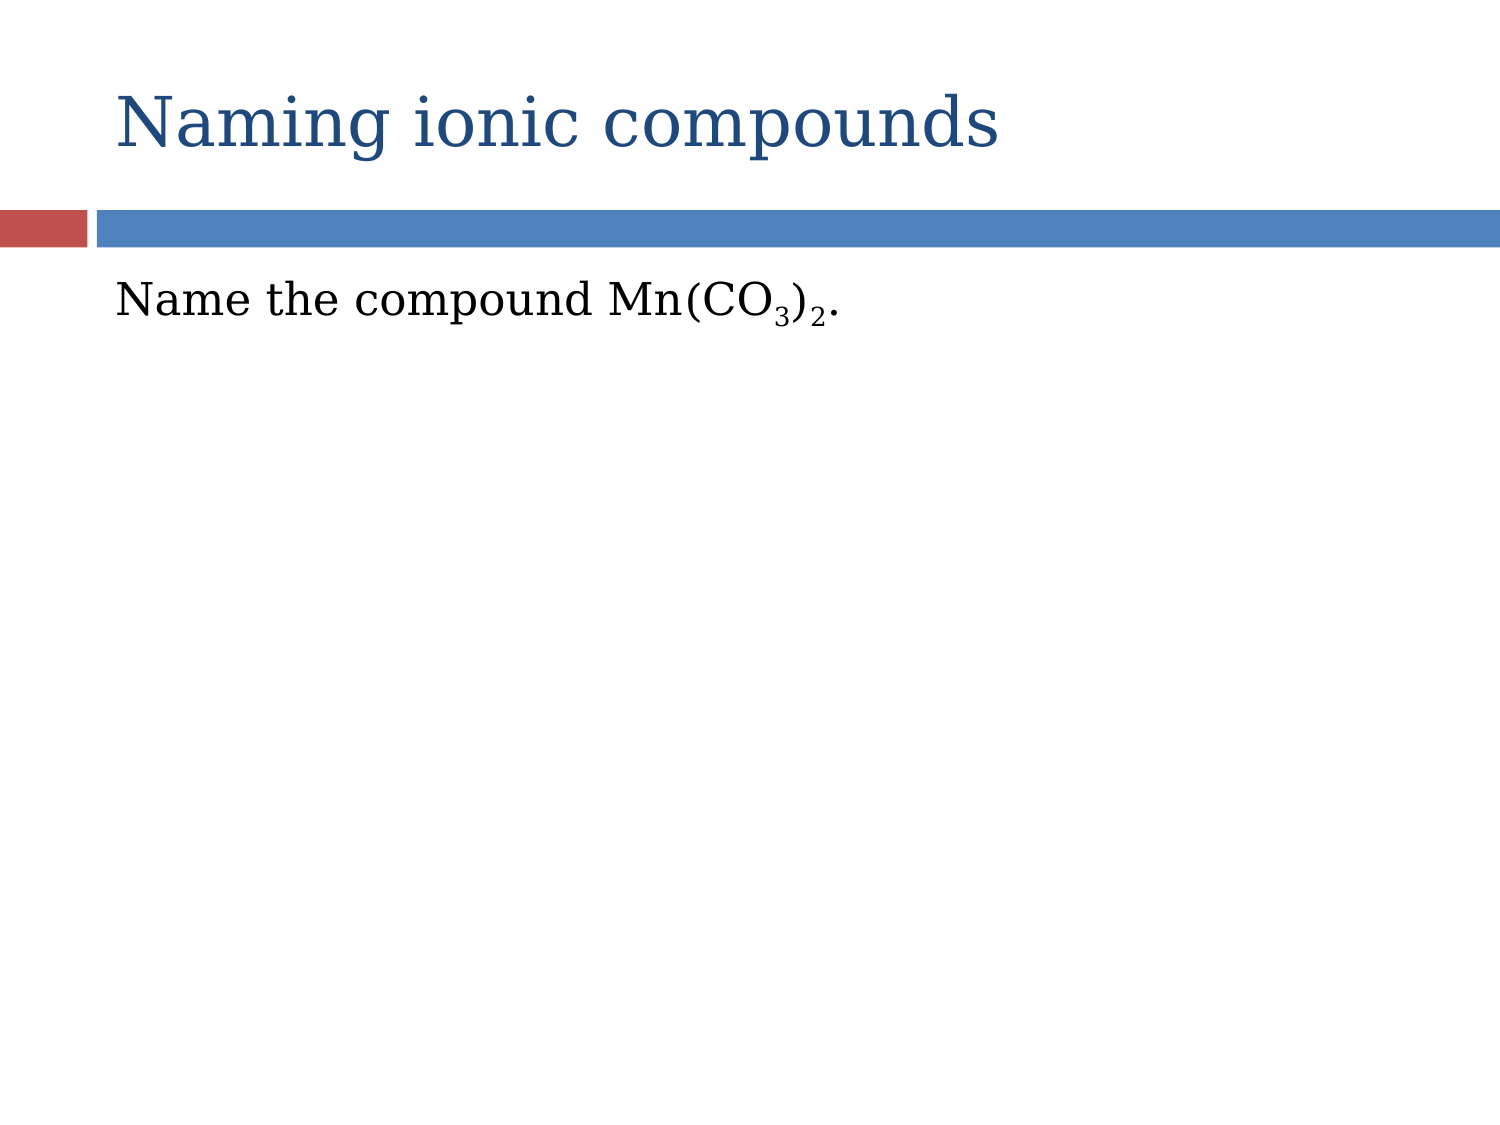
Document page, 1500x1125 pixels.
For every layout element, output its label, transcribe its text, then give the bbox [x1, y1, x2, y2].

list Name the compound Mn(CO3)2. [100, 262, 1438, 1000]
title Naming ionic compounds [100, 37, 1438, 200]
